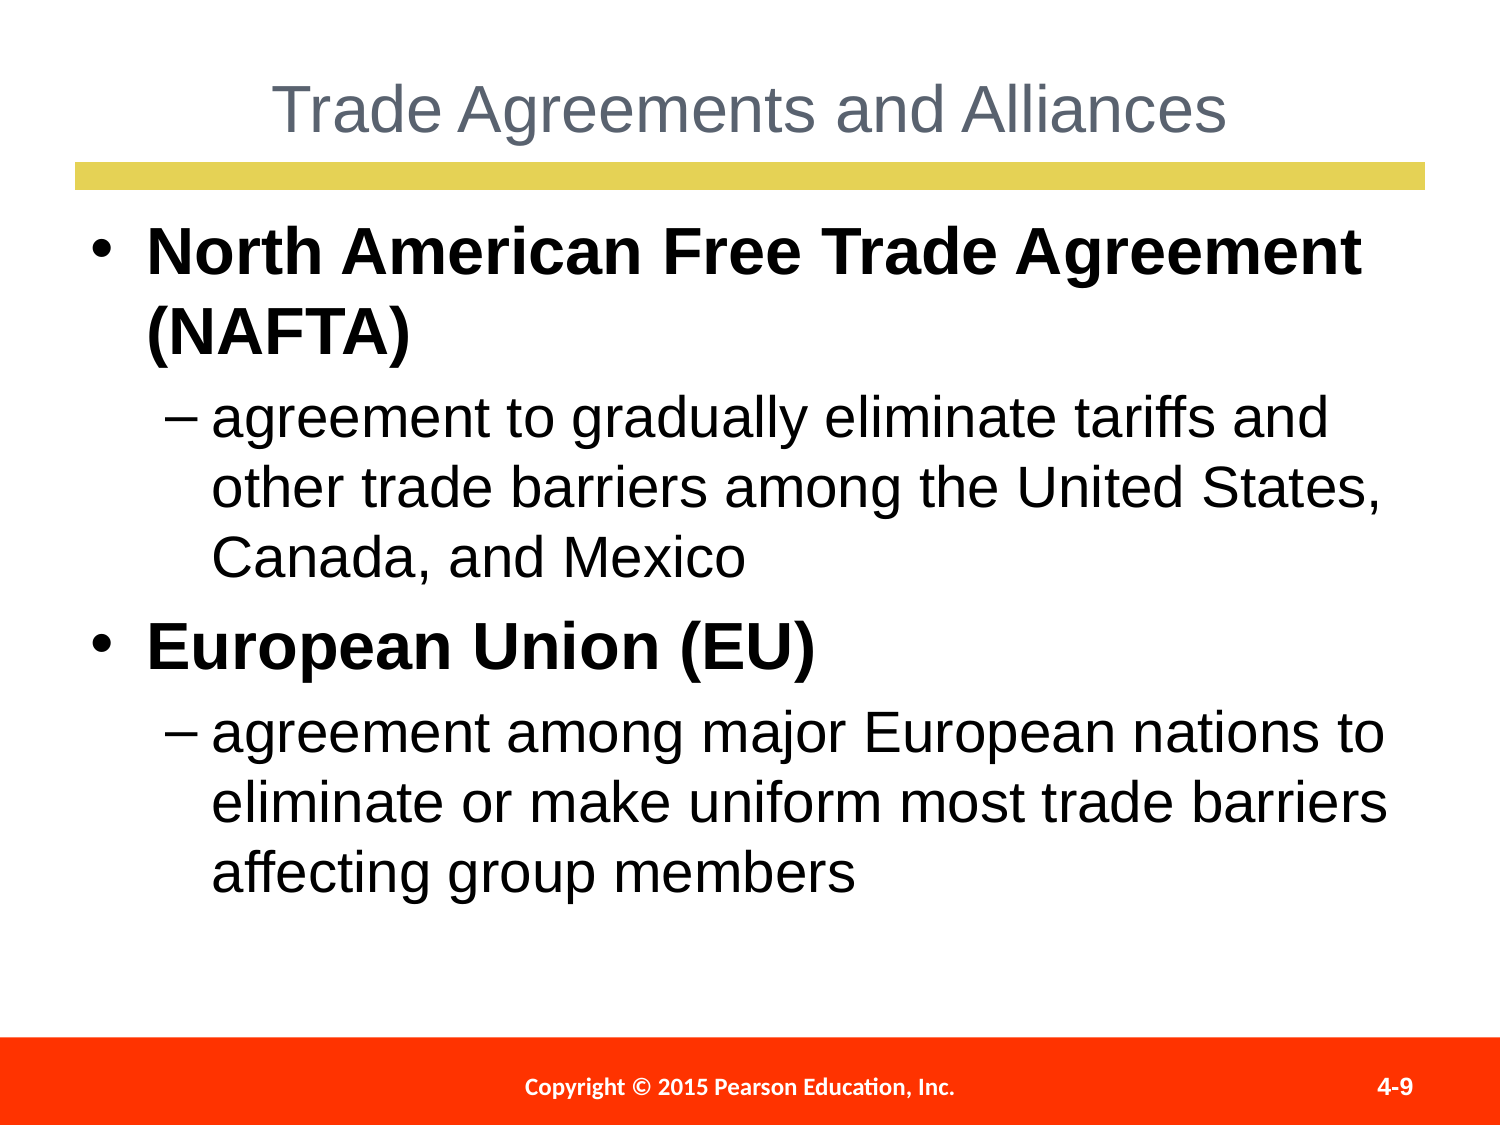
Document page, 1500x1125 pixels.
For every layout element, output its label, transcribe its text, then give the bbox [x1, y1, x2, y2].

list North American Free Trade Agreement (NAFTA) agreement to gradually eliminate tariffs and other trade barriers among the United States, Canada, and Mexico European Union (EU) agreement among major European nations to eliminate or make uniform most trade barriers affecting group members [74, 199, 1426, 1006]
title Trade Agreements and Alliances [74, 12, 1426, 199]
